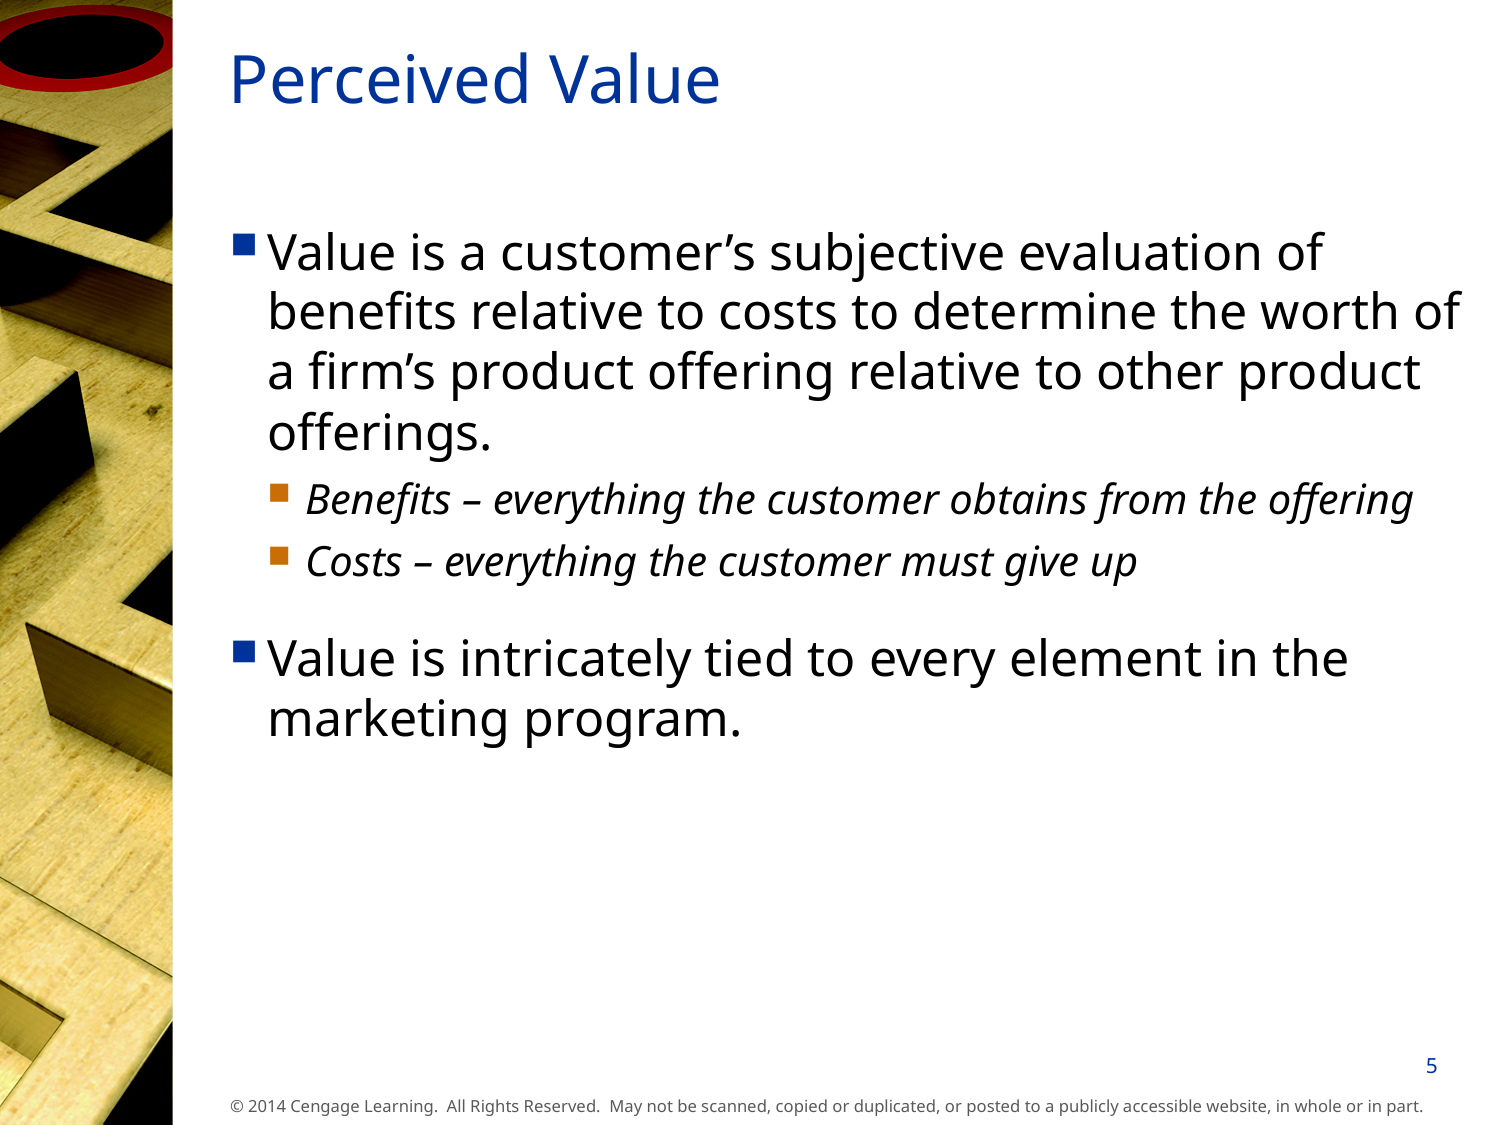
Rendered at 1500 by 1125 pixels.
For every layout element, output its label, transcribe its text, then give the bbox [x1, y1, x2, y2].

list Value is a customer’s subjective evaluation of benefits relative to costs to determine the worth of a firm’s product offering relative to other product offerings. Benefits – everything the customer obtains from the offering Costs – everything the customer must give up Value is intricately tied to every element in the marketing program. [215, 212, 1478, 981]
picture [0, 0, 173, 1125]
slide_number 5 [1386, 1037, 1478, 1097]
title Perceived Value [213, 29, 1454, 213]
